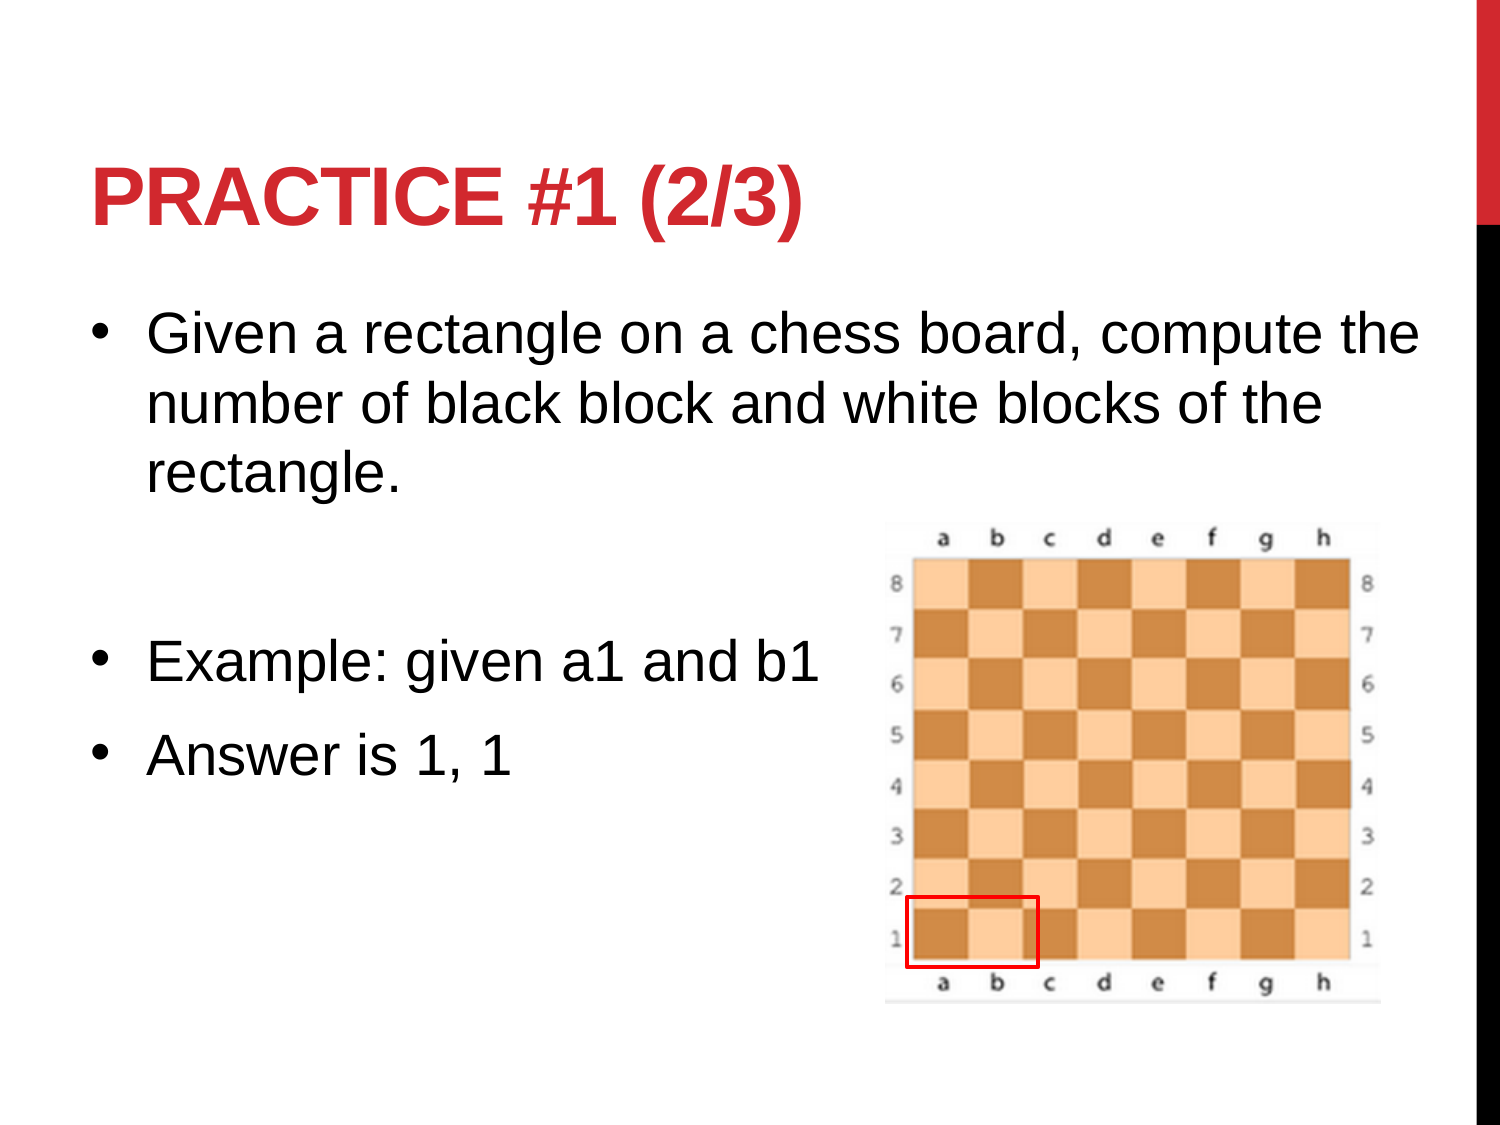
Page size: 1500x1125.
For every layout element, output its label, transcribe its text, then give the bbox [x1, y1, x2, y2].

picture [884, 520, 1381, 1005]
list Given a rectangle on a chess board, compute the number of black block and white blocks of the rectangle. Example: given a1 and b1 Answer is 1, 1 [75, 287, 1443, 1103]
title Practice #1 (2/3) [75, 25, 1025, 250]
